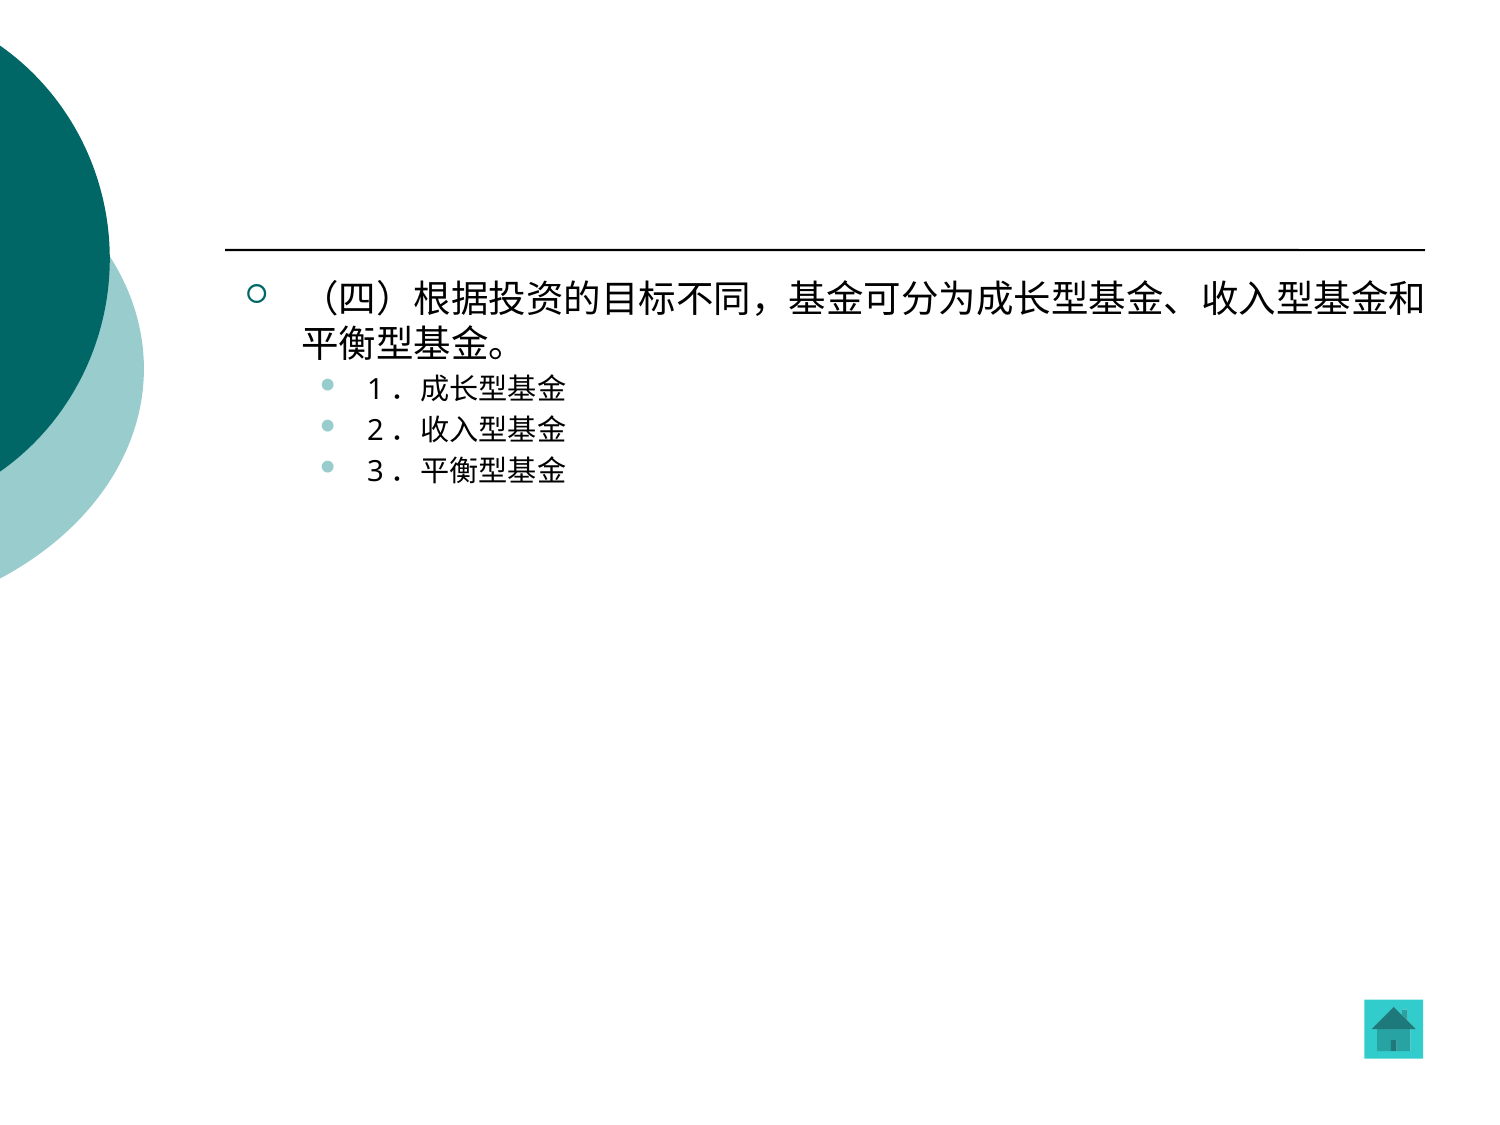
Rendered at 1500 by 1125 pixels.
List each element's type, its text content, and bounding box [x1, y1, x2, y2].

list （四）根据投资的目标不同，基金可分为成长型基金、收入型基金和平衡型基金。 1．成长型基金 2．收入型基金 3．平衡型基金 [229, 266, 1453, 943]
text_box [1364, 999, 1424, 1059]
